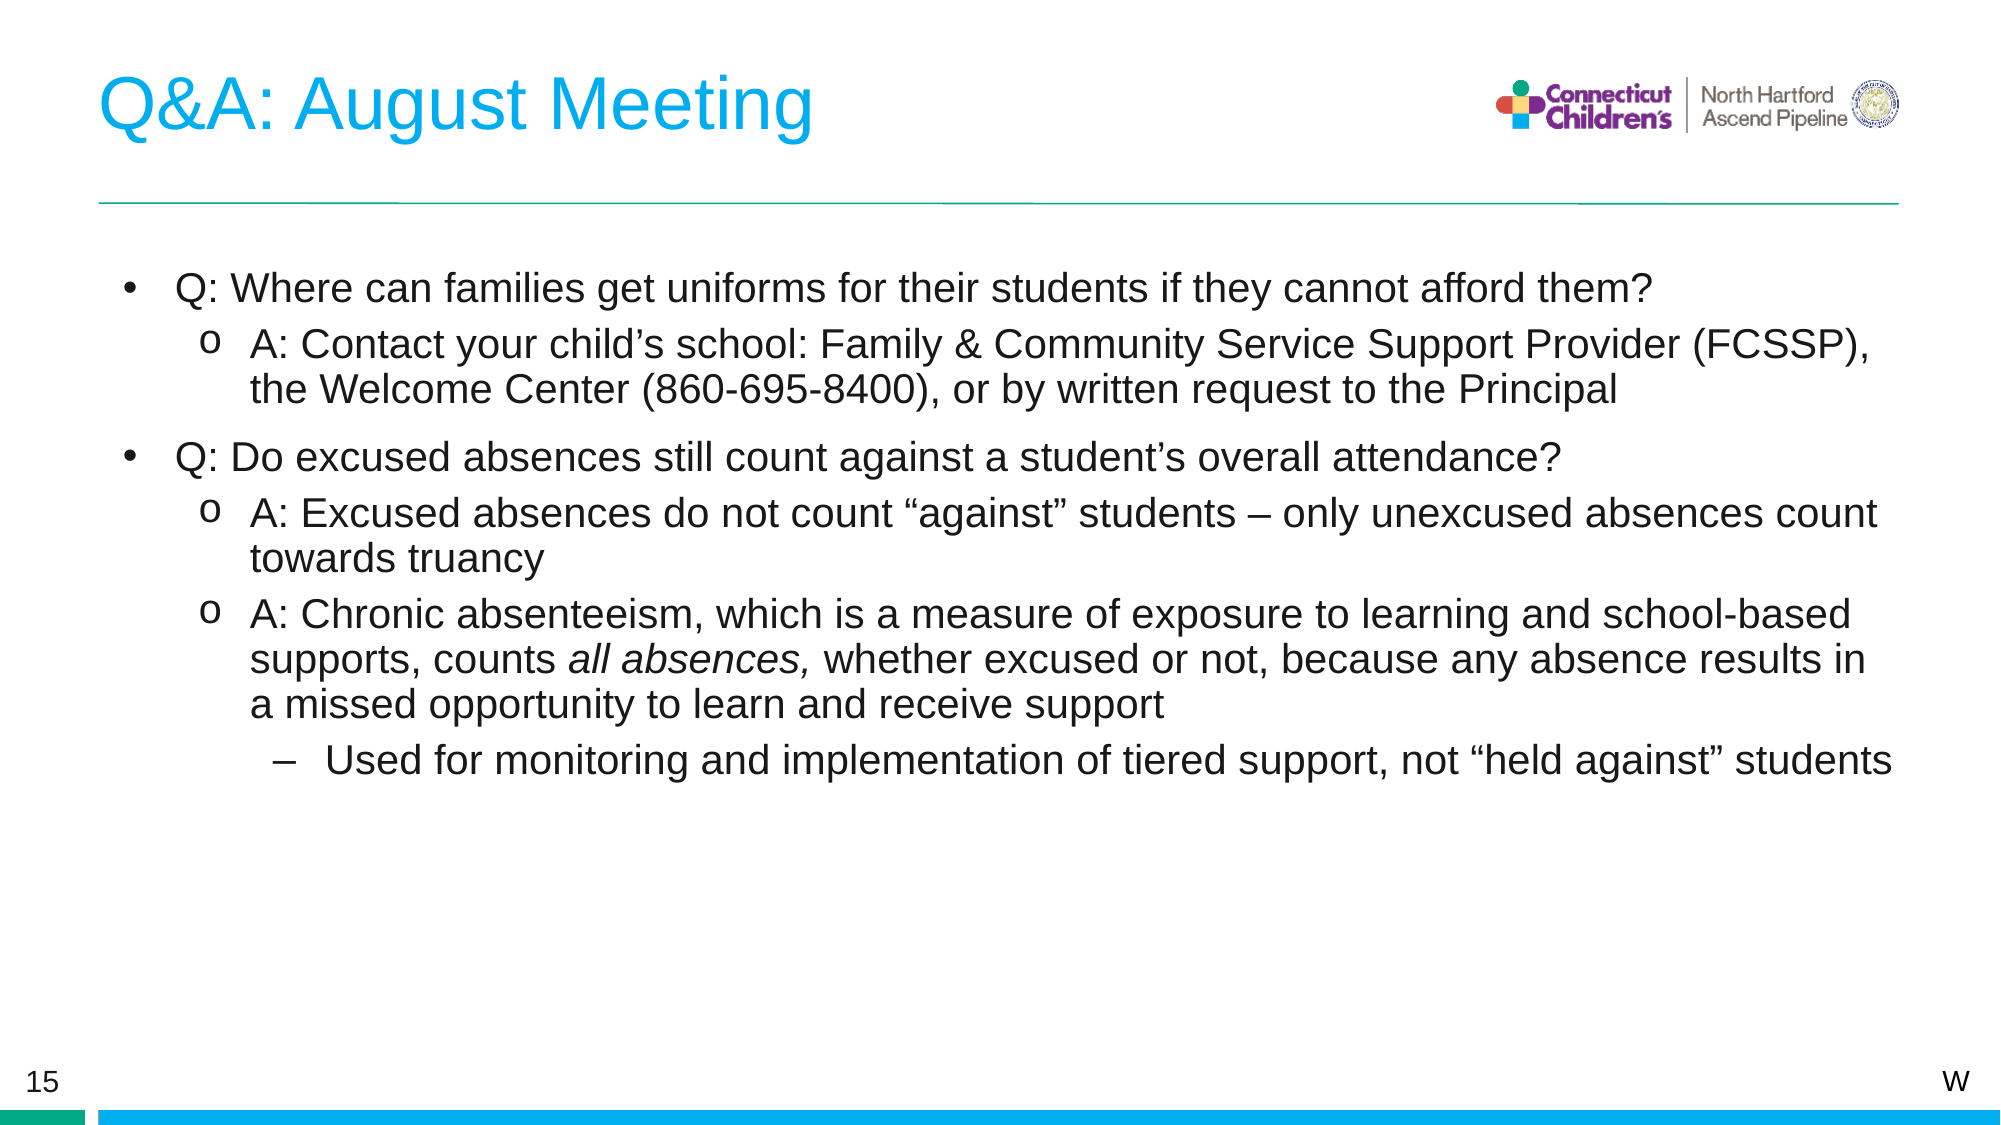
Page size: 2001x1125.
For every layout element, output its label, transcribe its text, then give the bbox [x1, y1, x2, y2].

slide_number 15 [0, 1050, 85, 1110]
title Q&A: August Meeting [98, 23, 1498, 187]
text_box W [1927, 1047, 2000, 1113]
list Q: Where can families get uniforms for their students if they cannot afford them? A: Contact your child’s school: Family & Community Service Support Provider (FCSSP), the Welcome Center (860-695-8400), or by written request to the Principal Q: Do excused absences still count against a student’s overall attendance? A: Excused absences do not count “against” students – only unexcused absences count towards truancy A: Chronic absenteeism, which is a measure of exposure to learning and school-based supports, counts all absences, whether excused or not, because any absence results in a missed opportunity to learn and receive support Used for monitoring and implementation of tiered support, not “held against” students [99, 261, 1900, 1067]
picture [1498, 77, 1899, 133]
